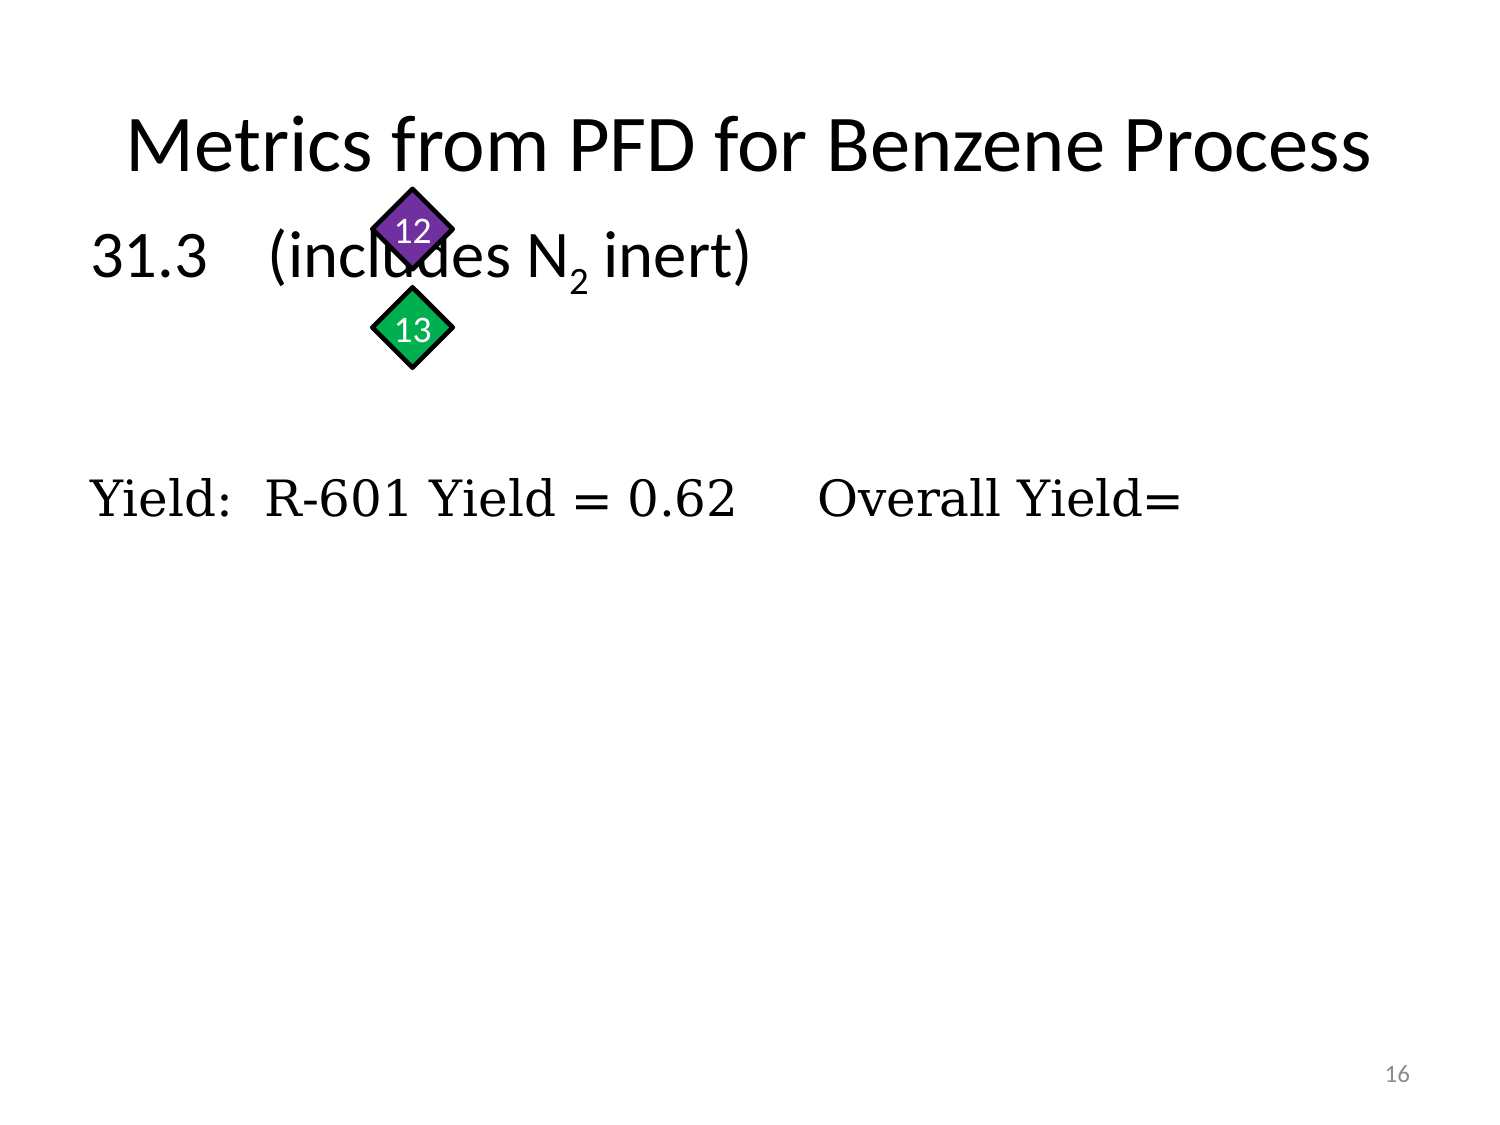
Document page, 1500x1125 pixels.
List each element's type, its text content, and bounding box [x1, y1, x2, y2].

slide_number 16 [1074, 1042, 1425, 1103]
title Metrics from PFD for Benzene Process [75, 45, 1425, 233]
text_box 13 [370, 285, 455, 370]
text_box 12 [370, 186, 455, 272]
